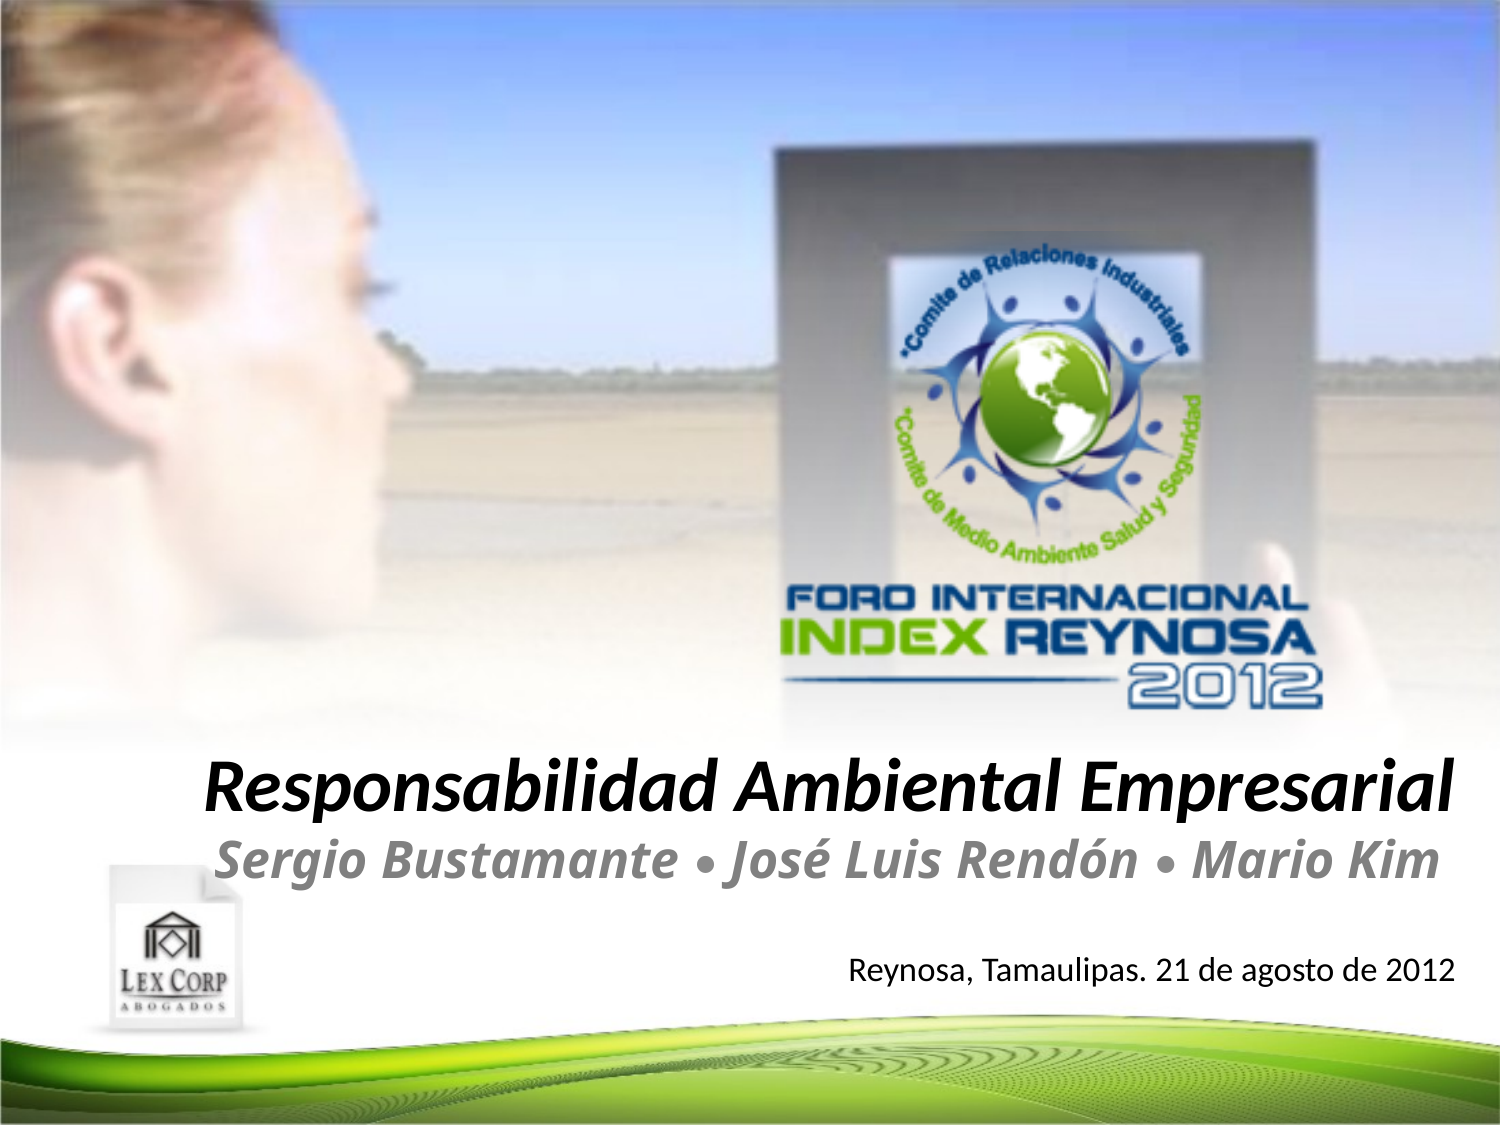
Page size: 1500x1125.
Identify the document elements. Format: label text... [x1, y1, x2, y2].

subtitle Responsabilidad Ambiental Empresarial Sergio Bustamante • José Luis Rendón • Mario Kim Reynosa, Tamaulipas. 21 de agosto de 2012 [0, 727, 1471, 1000]
picture [0, 0, 1500, 1125]
